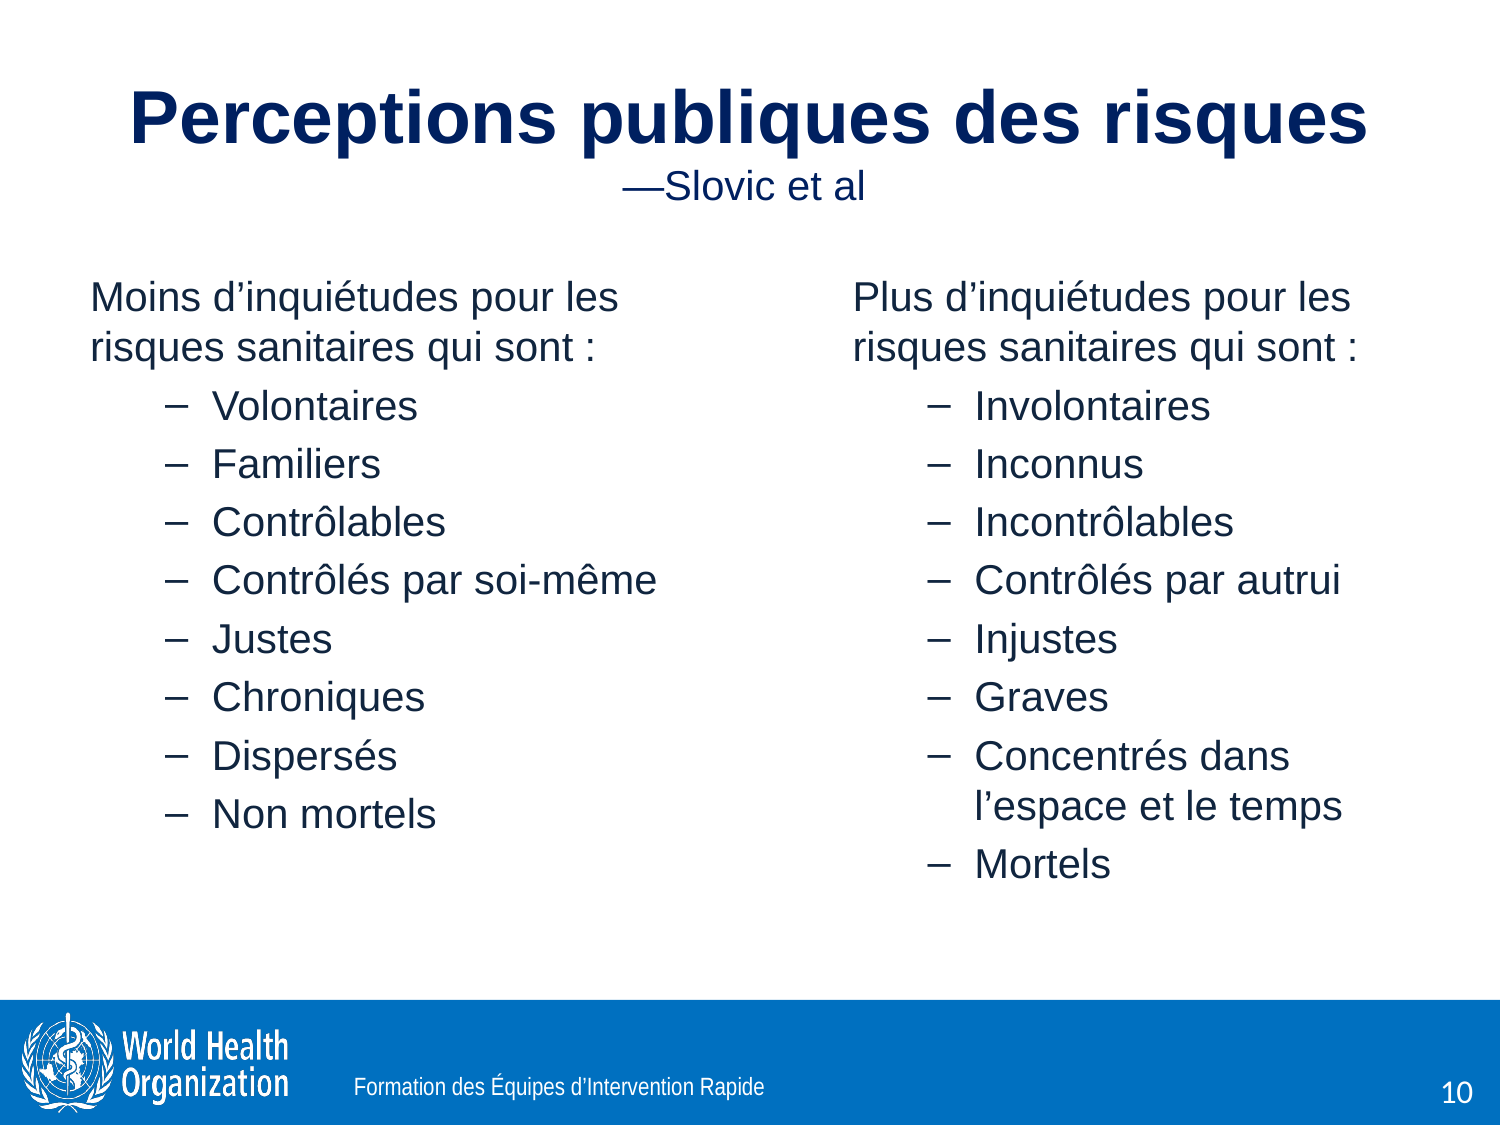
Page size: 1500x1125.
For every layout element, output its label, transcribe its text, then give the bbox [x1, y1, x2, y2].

list Moins d’inquiétudes pour les risques sanitaires qui sont : Volontaires Familiers Contrôlables Contrôlés par soi-même Justes Chroniques Dispersés Non mortels [75, 262, 1425, 1005]
picture [21, 1012, 288, 1113]
list Plus d’inquiétudes pour les risques sanitaires qui sont : Involontaires Inconnus Incontrôlables Contrôlés par autrui Injustes Graves Concentrés dans l’espace et le temps Mortels [837, 262, 1500, 953]
title Perceptions publiques des risques —Slovic et al [0, 45, 1500, 233]
